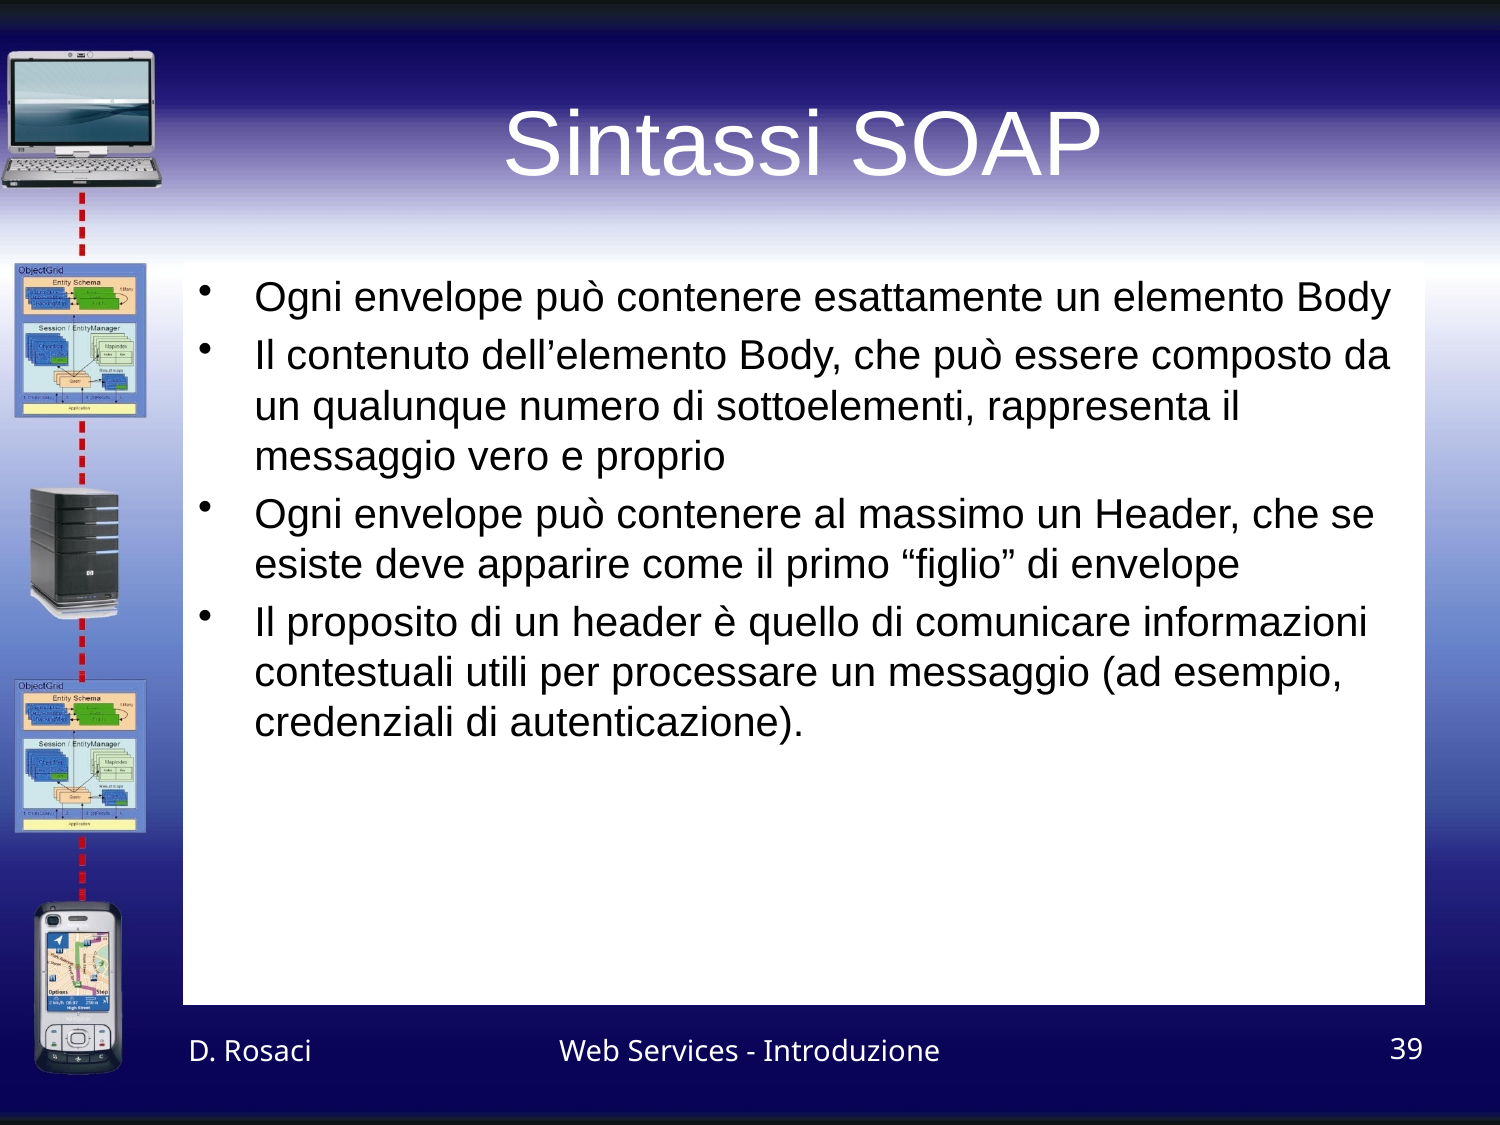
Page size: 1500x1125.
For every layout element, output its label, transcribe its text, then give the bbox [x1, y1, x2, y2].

list Ogni envelope può contenere esattamente un elemento Body Il contenuto dell’elemento Body, che può essere composto da un qualunque numero di sottoelementi, rappresenta il messaggio vero e proprio Ogni envelope può contenere al massimo un Header, che se esiste deve apparire come il primo “figlio” di envelope Il proposito di un header è quello di comunicare informazioni contestuali utili per processare un messaggio (ad esempio, credenziali di autenticazione). [182, 262, 1426, 1006]
title Sintassi SOAP [182, 44, 1426, 233]
slide_number D. Rosaci [74, 1024, 426, 1103]
footer Web Services - Introduzione [512, 1024, 988, 1103]
picture [0, 0, 1500, 1125]
